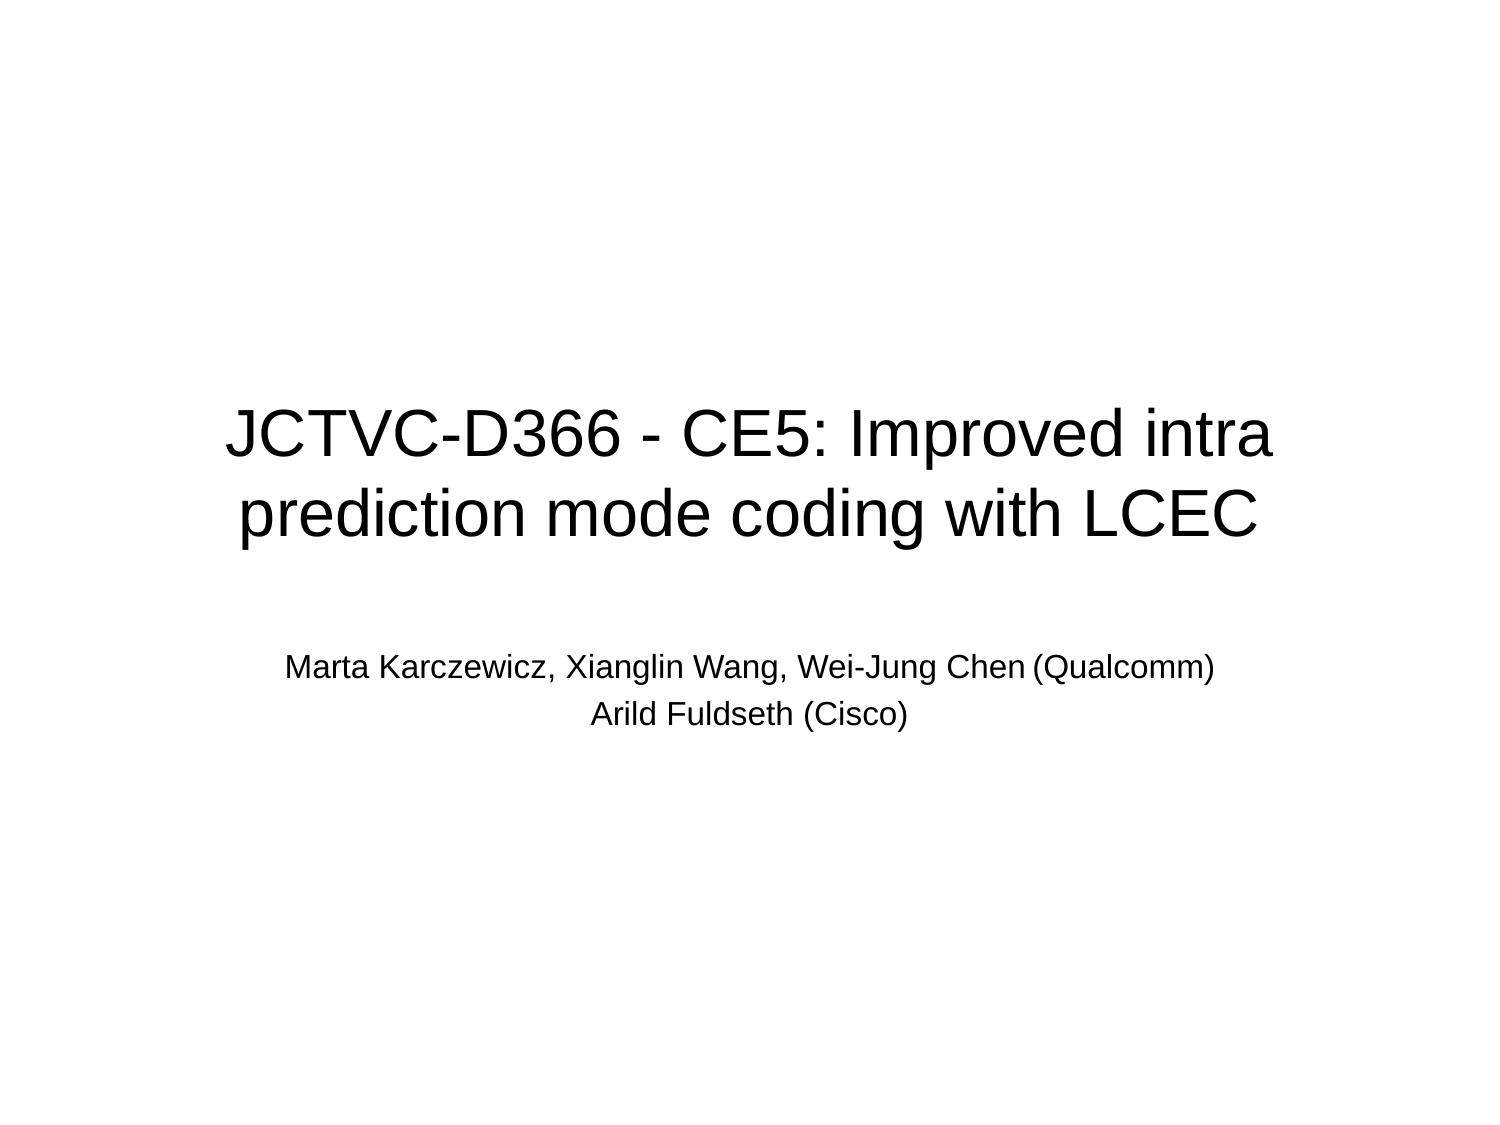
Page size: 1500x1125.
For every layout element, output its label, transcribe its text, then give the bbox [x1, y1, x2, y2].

subtitle Marta Karczewicz, Xianglin Wang, Wei-Jung Chen (Qualcomm) Arild Fuldseth (Cisco) [224, 637, 1276, 926]
title JCTVC-D366 - CE5: Improved intra prediction mode coding with LCEC [112, 349, 1388, 591]
